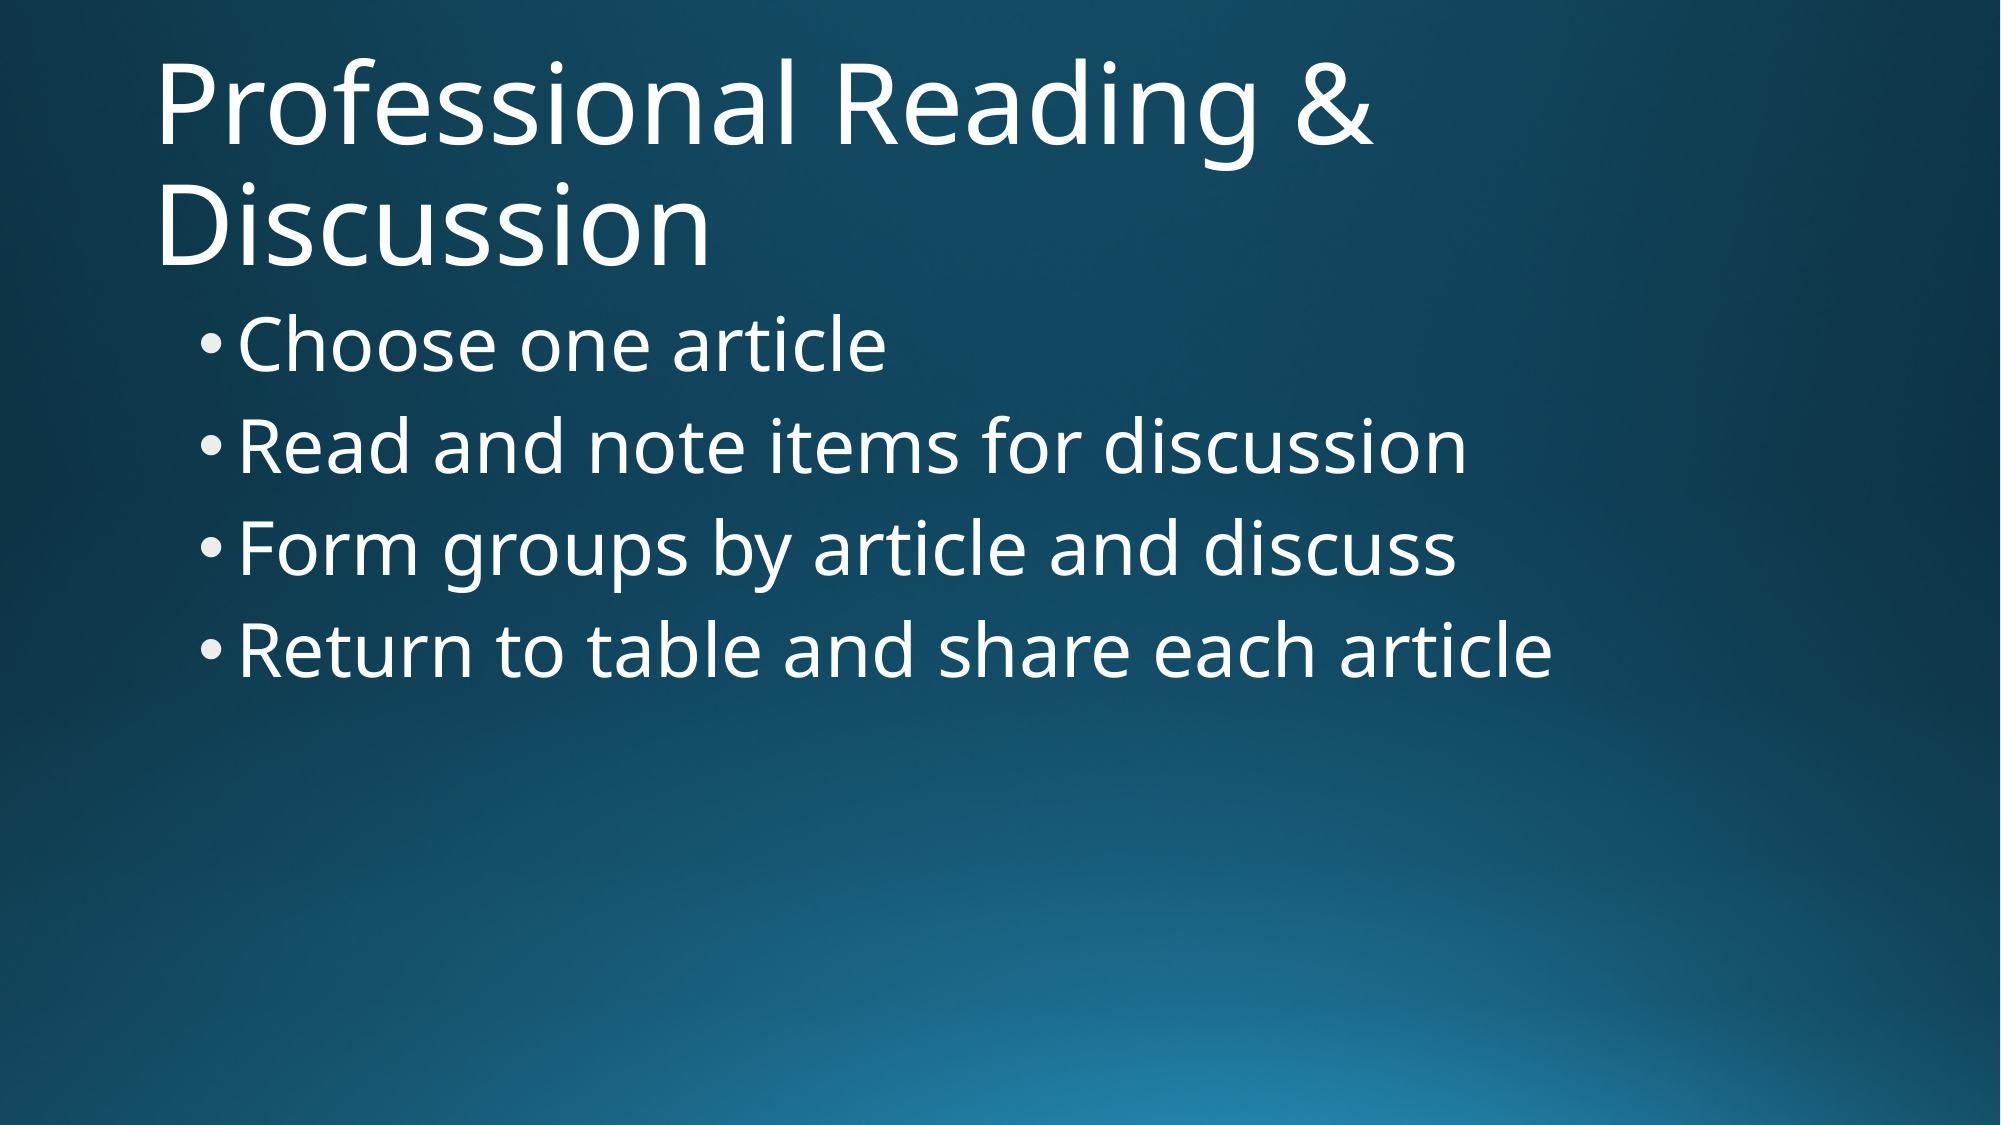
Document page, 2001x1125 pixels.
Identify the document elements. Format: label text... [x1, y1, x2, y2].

picture [0, 0, 2001, 1125]
title Professional Reading & Discussion [137, 59, 1863, 278]
list Choose one article Read and note items for discussion Form groups by article and discuss Return to table and share each article [183, 299, 1863, 1014]
